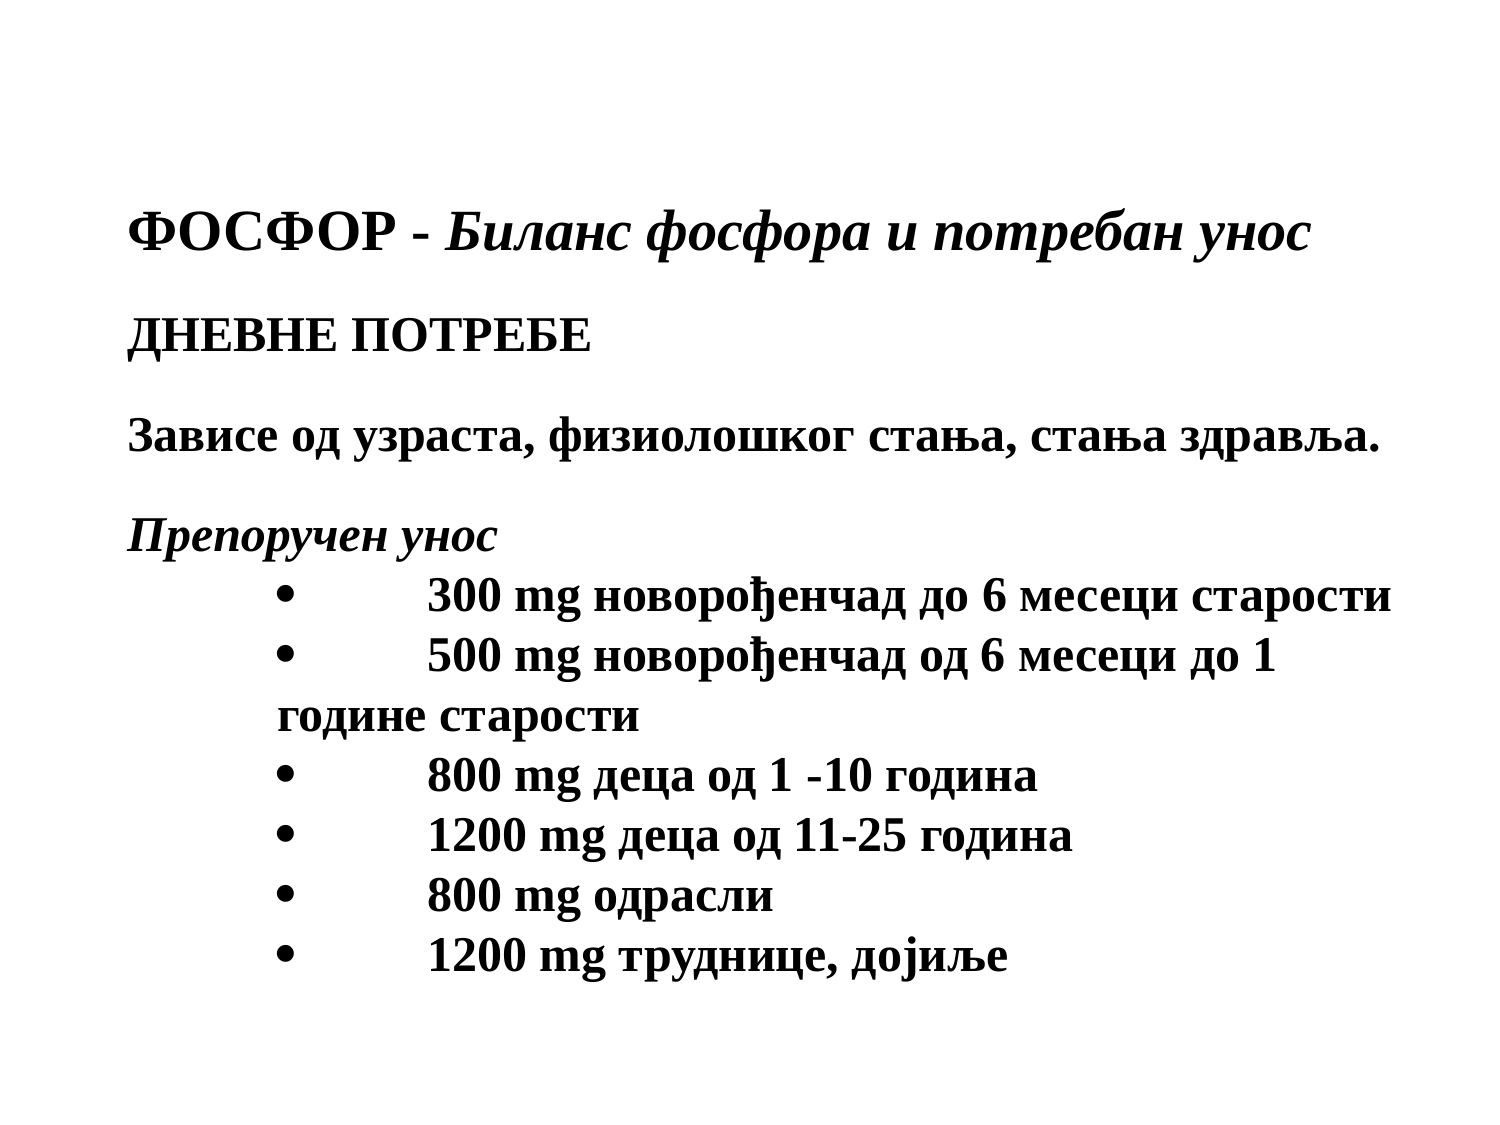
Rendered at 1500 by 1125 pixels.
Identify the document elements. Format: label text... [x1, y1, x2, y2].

text_box ФОСФОР - Биланс фосфора и потребан унос ДНЕВНЕ ПОТРЕБЕ Зависе од узраста, физиолошког стања, стања здравља. Препоручен унос · 300 mg новорођенчад до 6 месеци старости · 500 mg новорођенчад од 6 месеци до 1 године старости · 800 mg деца од 1 -10 година · 1200 mg деца од 11-25 година · 800 mg одрасли · 1200 mg труднице, дојиље [112, 184, 1438, 990]
